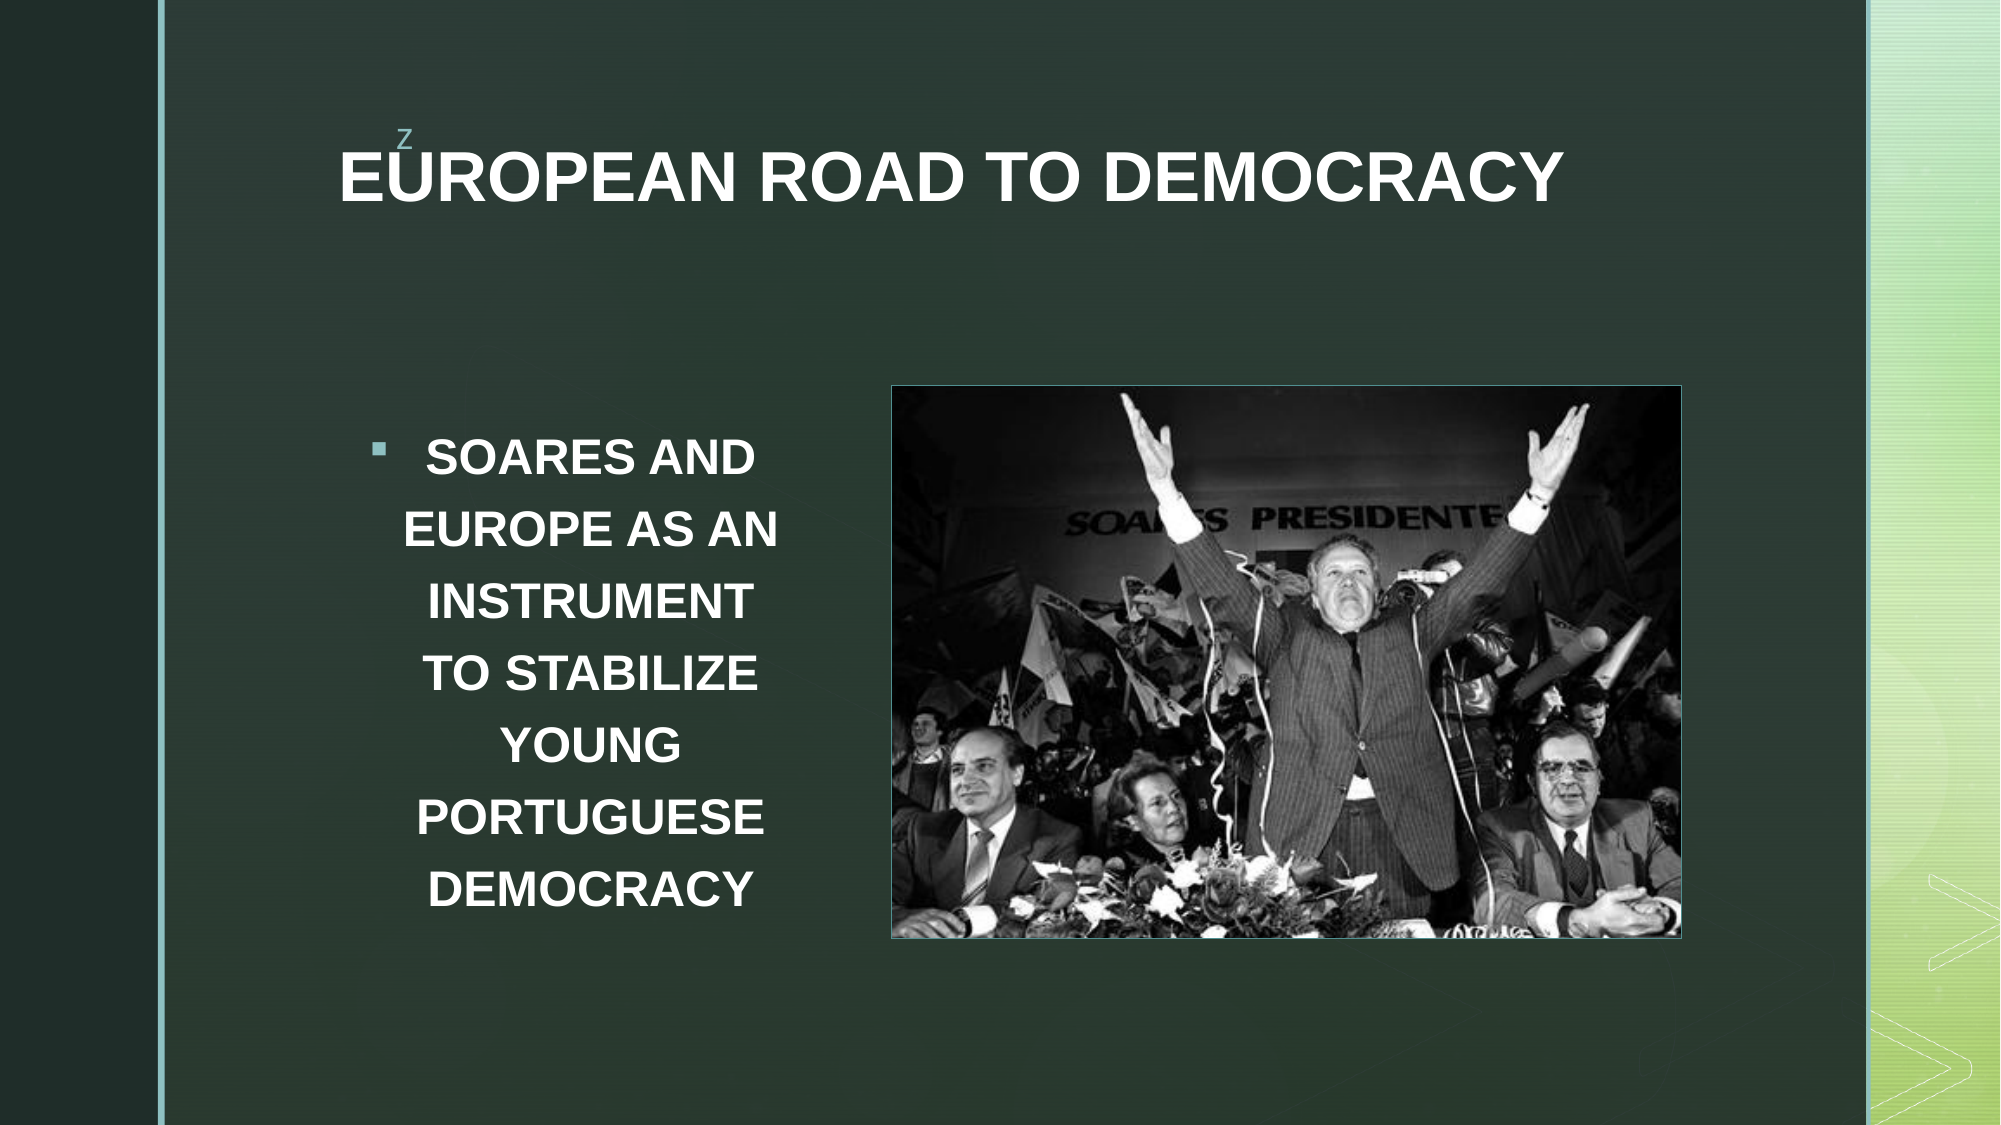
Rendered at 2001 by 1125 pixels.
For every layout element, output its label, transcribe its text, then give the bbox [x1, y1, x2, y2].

title EUROPEAN ROAD TO DEMOCRACY [323, 132, 1736, 310]
picture [890, 385, 1682, 939]
list SOARES AND EUROPE AS AN INSTRUMENT TO STABILIZE YOUNG PORTUGUESE DEMOCRACY [324, 336, 802, 993]
picture [1871, 0, 2001, 1125]
